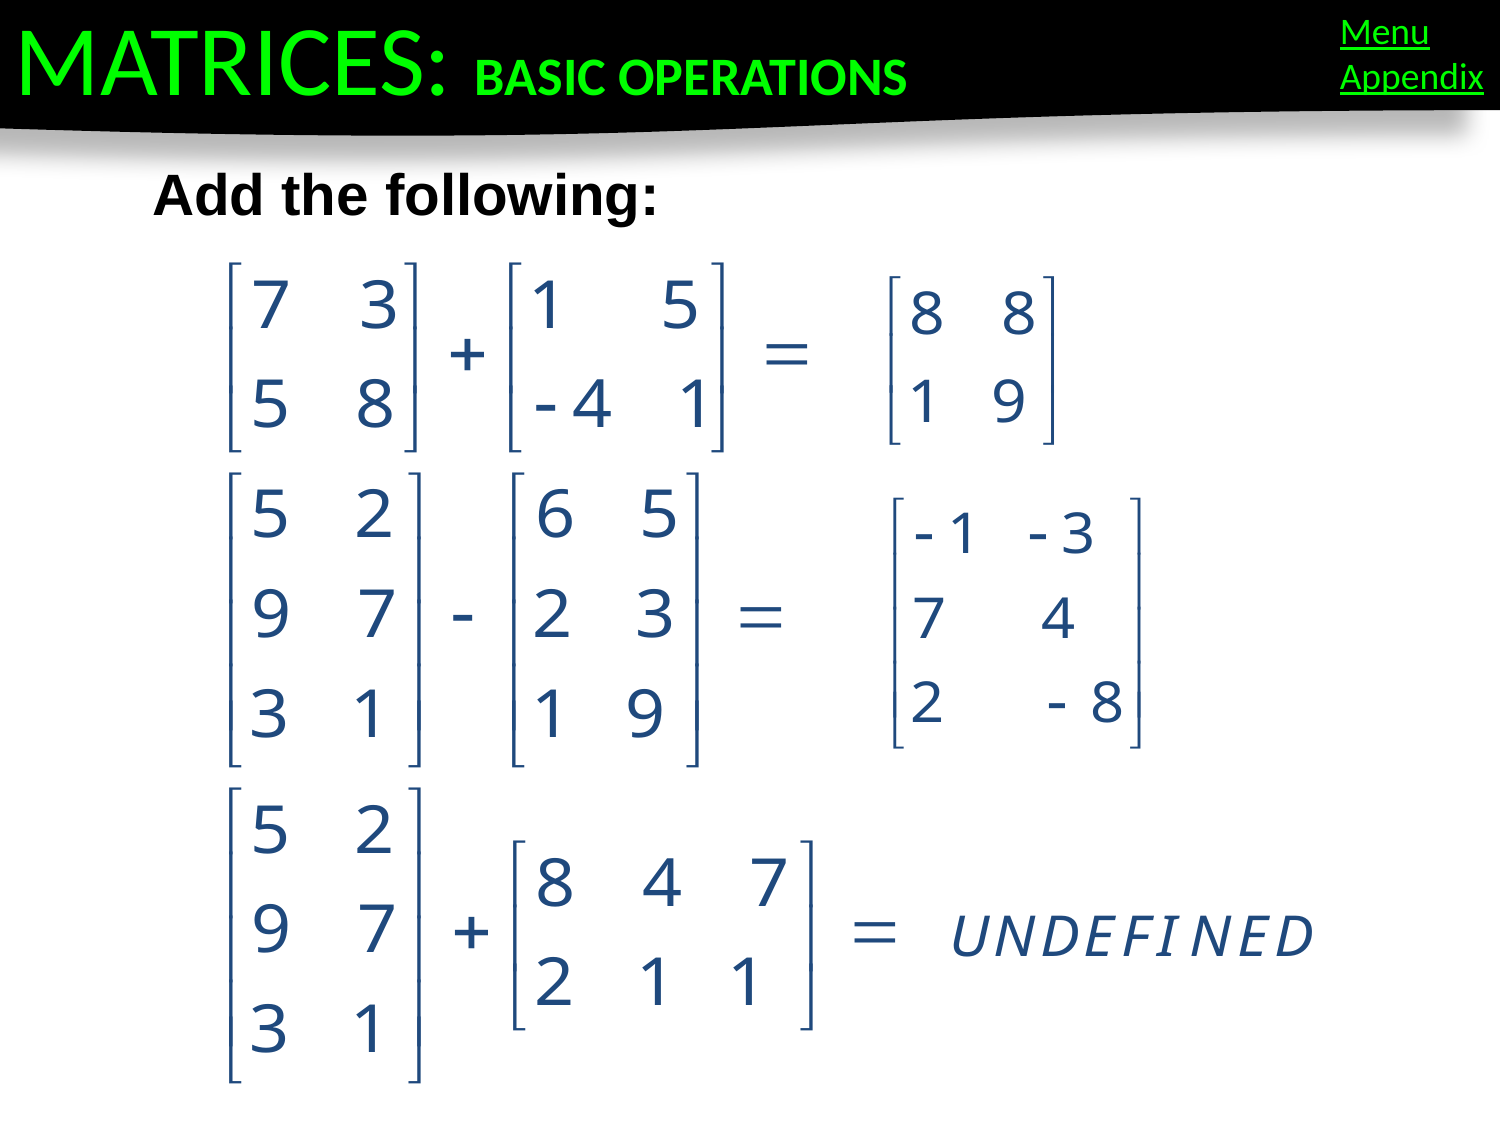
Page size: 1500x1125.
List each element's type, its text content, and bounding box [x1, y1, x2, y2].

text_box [878, 487, 1163, 761]
text_box Add the following: [62, 149, 1450, 317]
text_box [212, 249, 897, 1097]
text_box MATRICES: BASIC OPERATIONS [0, 0, 1500, 138]
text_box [874, 262, 1079, 460]
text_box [949, 899, 1333, 971]
text_box Menu Appendix [1324, 0, 1499, 105]
